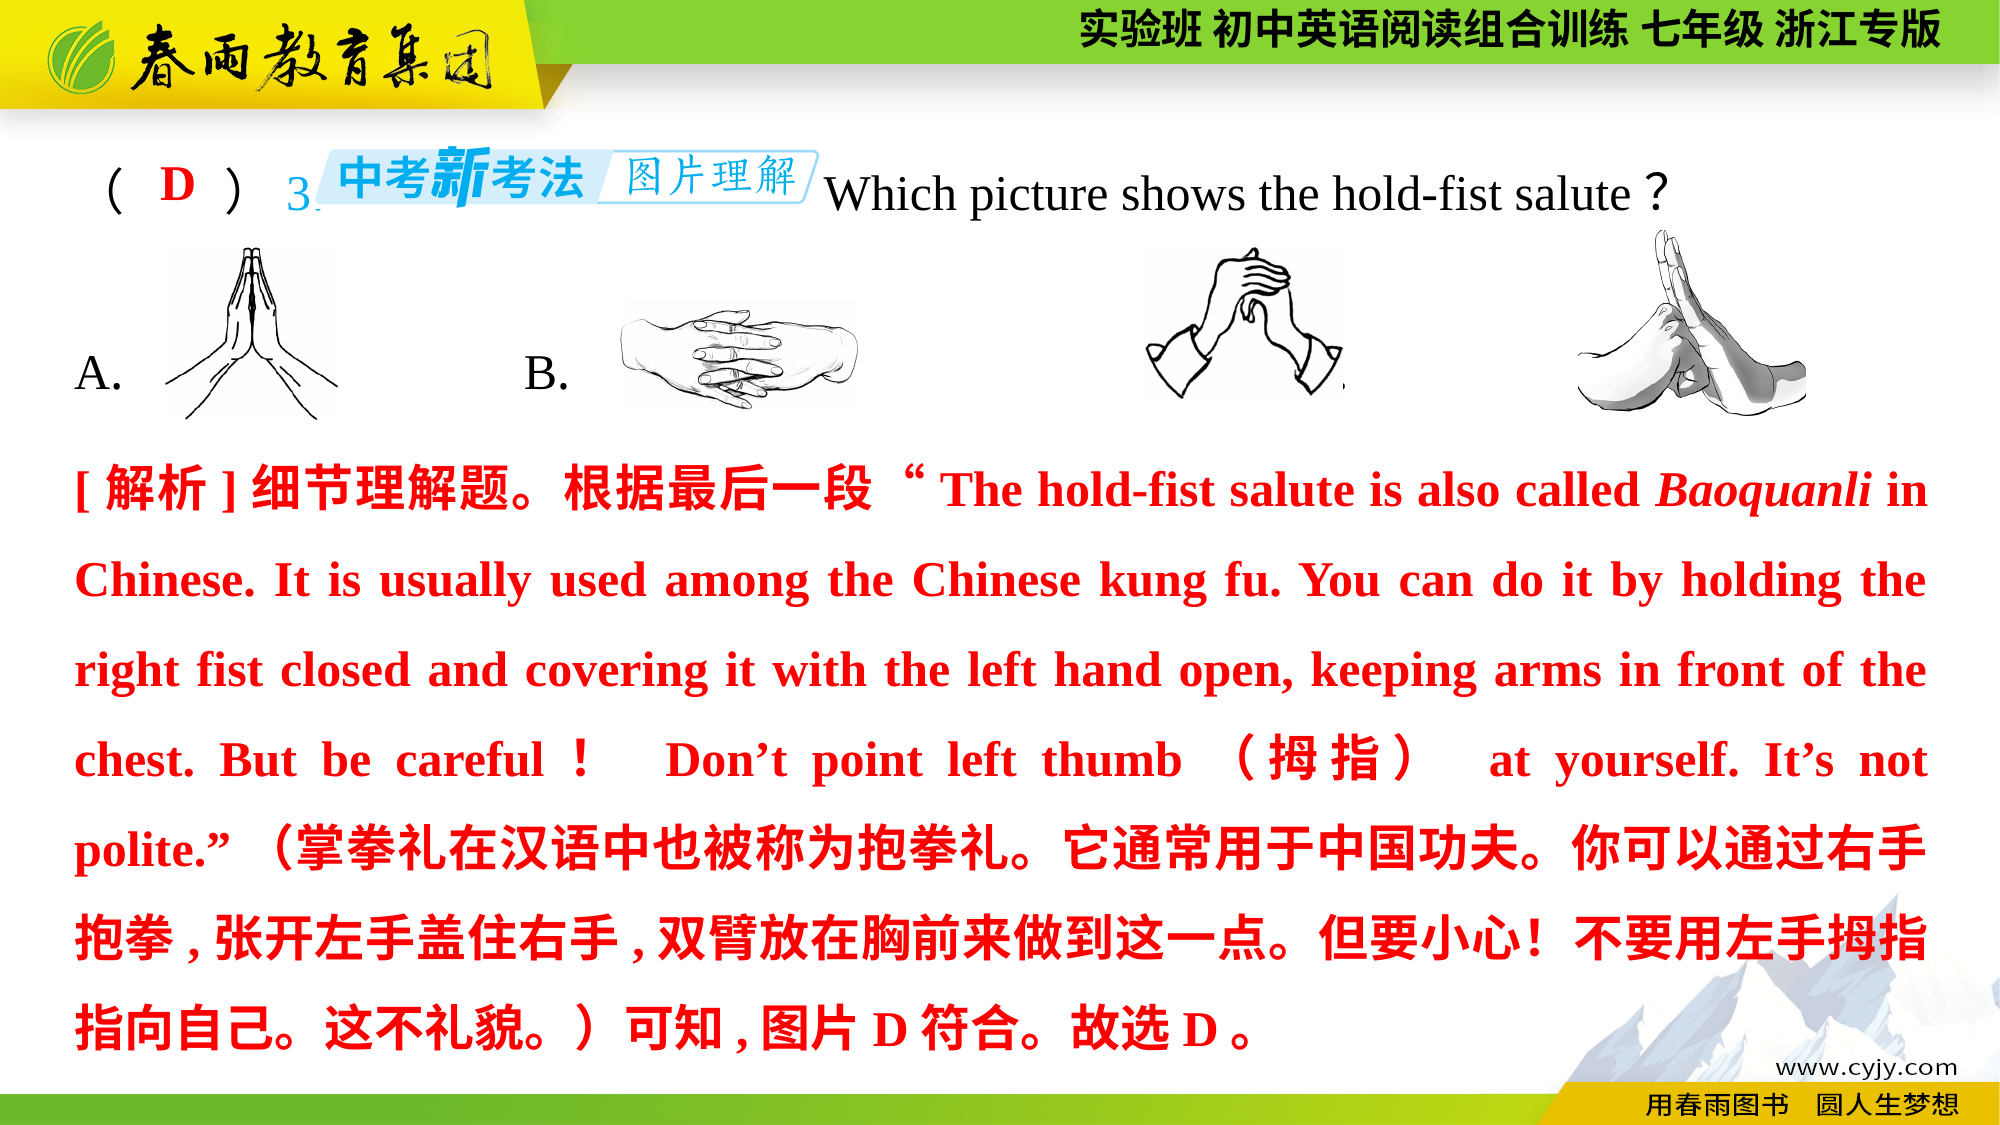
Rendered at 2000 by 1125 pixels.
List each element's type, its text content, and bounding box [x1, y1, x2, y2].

list （ ）3. Which picture shows the hold-fist salute？ A. B. C. D. [59, 122, 1944, 399]
picture [0, 0, 2000, 1125]
text_box D [145, 143, 212, 219]
text_box [解析]细节理解题。根据最后一段“The hold-fist salute is also called Baoquanli in Chinese. It is usually used among the Chinese kung fu. You can do it by holding the right fist closed and covering it with the left hand open, keeping arms in front of the chest. But be careful！ Don’t point left thumb（拇指） at yourself. It’s not polite.”（掌拳礼在汉语中也被称为抱拳礼。它通常用于中国功夫。你可以通过右手抱拳,张开左手盖住右手,双臂放在胸前来做到这一点。但要小心！不要用左手拇指指向自己。这不礼貌。）可知,图片D符合。故选D。 [59, 418, 1944, 1064]
